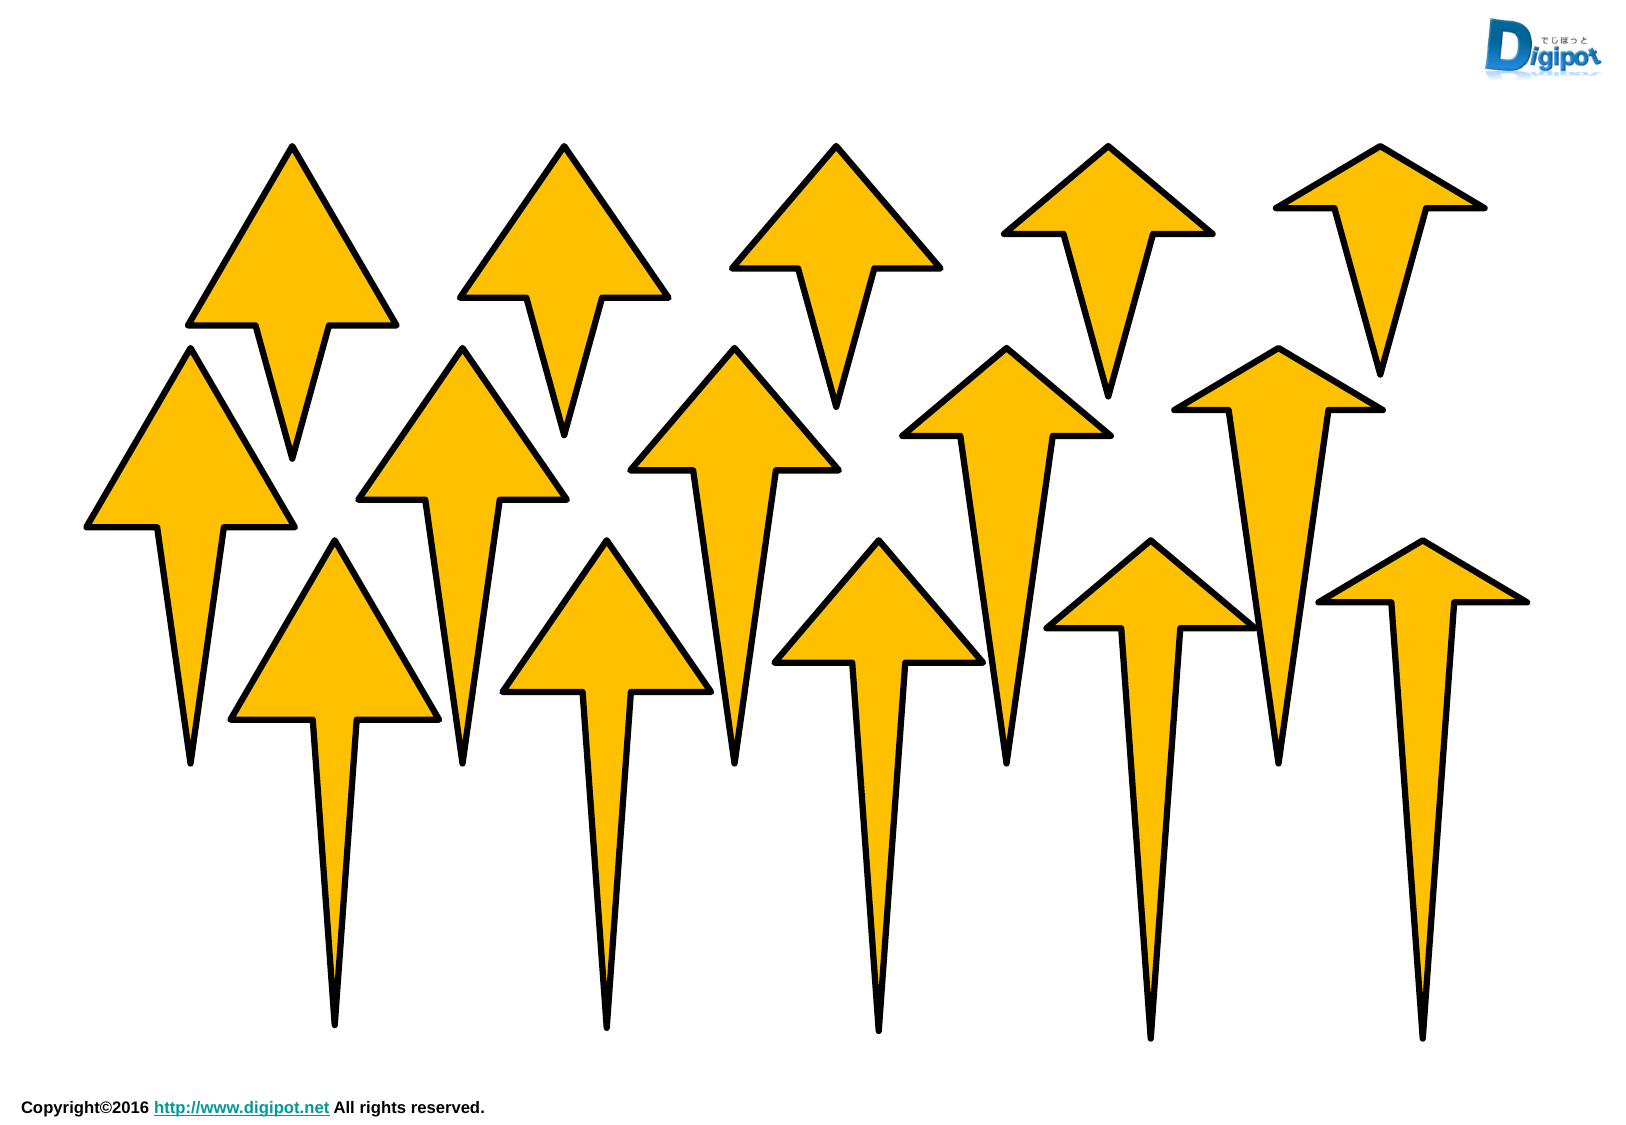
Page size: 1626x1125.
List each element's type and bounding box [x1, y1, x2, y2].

text_box [1273, 144, 1487, 377]
text_box [1172, 346, 1385, 766]
text_box [84, 345, 297, 766]
text_box [458, 144, 671, 438]
text_box [1002, 144, 1215, 399]
text_box [628, 345, 841, 766]
text_box [1316, 538, 1530, 1041]
picture [1485, 18, 1602, 82]
text_box [500, 538, 713, 1030]
text_box [1044, 538, 1258, 1041]
text_box [186, 144, 399, 461]
text_box [228, 538, 441, 1028]
text_box [356, 345, 569, 766]
text_box [772, 538, 985, 1034]
text_box [900, 346, 1113, 766]
text_box [730, 143, 943, 409]
